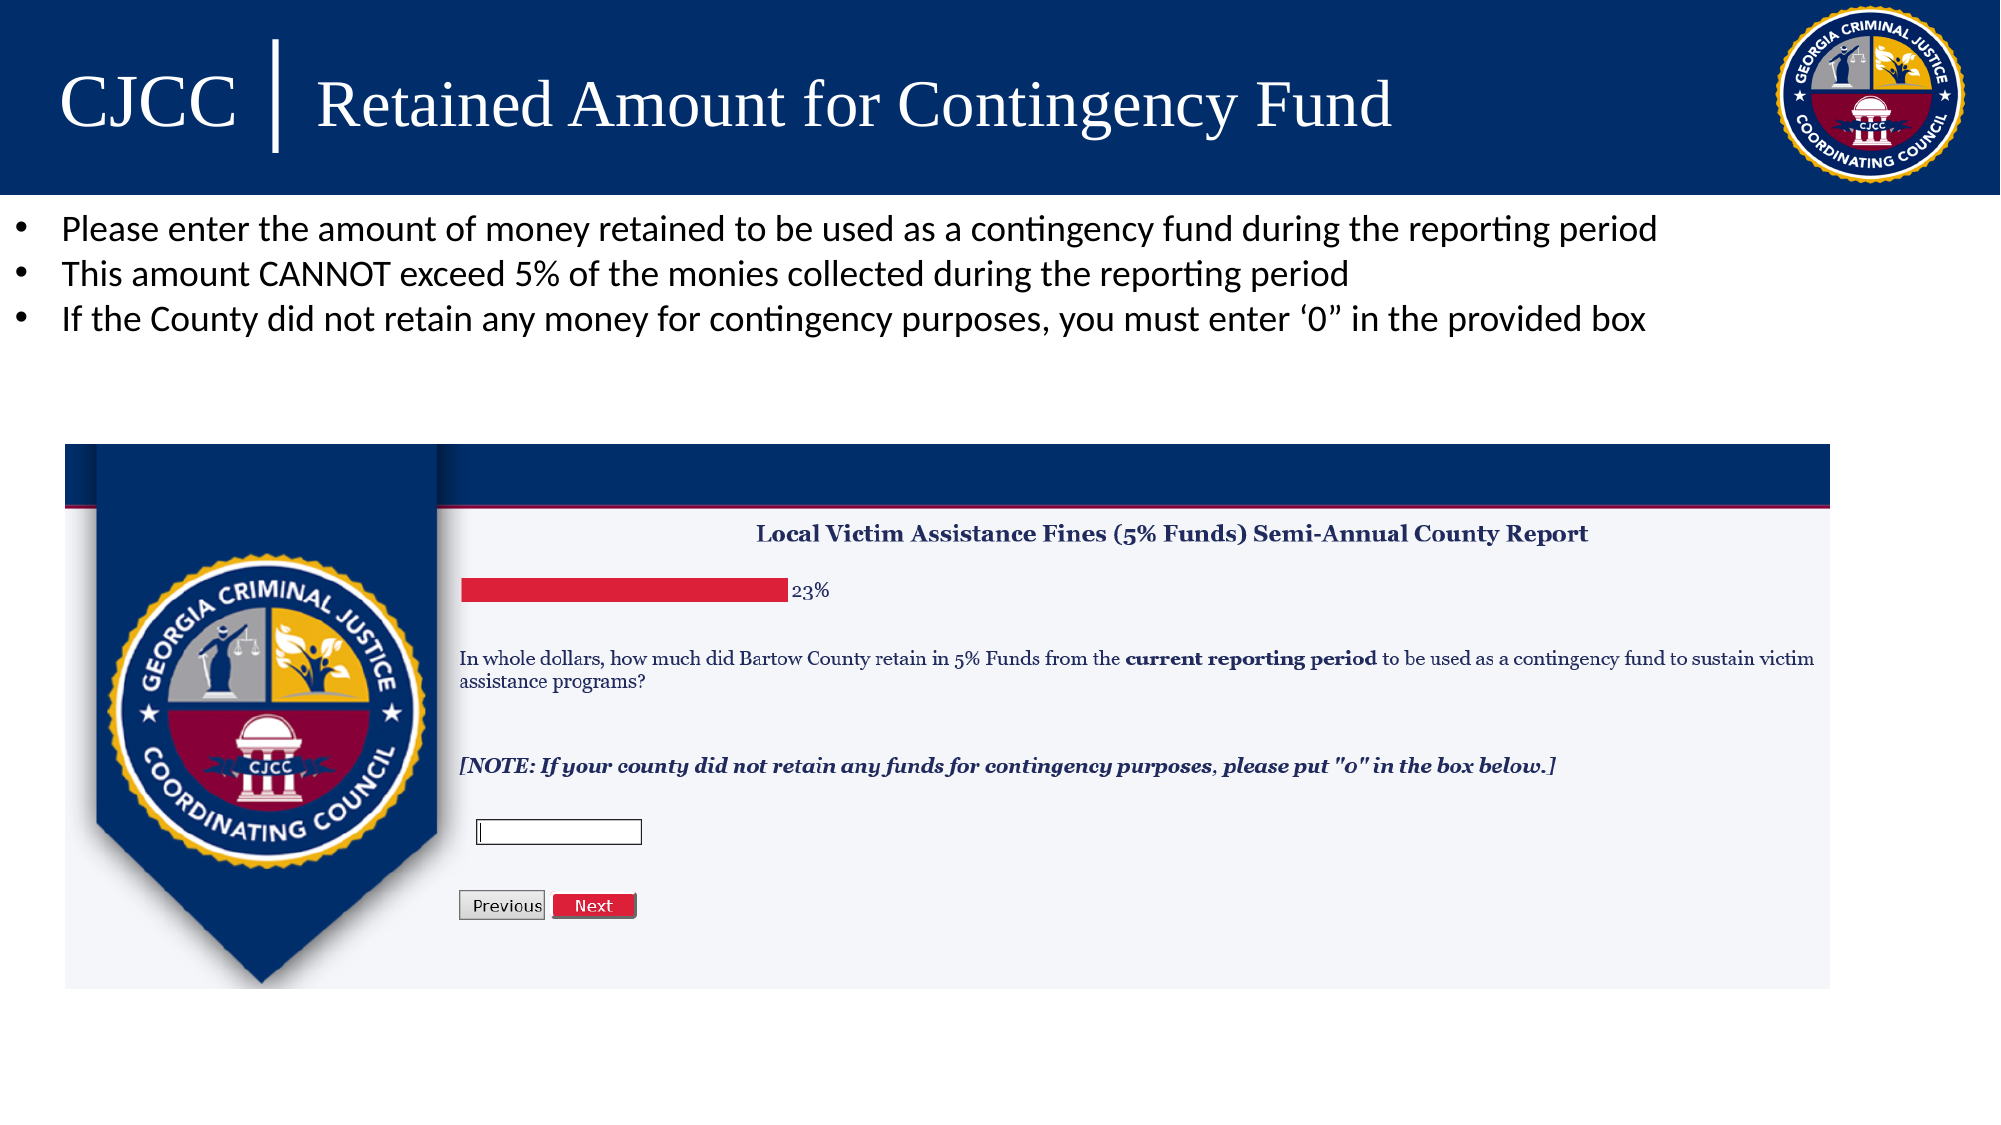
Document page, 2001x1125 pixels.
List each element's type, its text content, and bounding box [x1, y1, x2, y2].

text_box Please enter the amount of money retained to be used as a contingency fund during the reporting period This amount CANNOT exceed 5% of the monies collected during the reporting period If the County did not retain any money for contingency purposes, you must enter ‘0” in the provided box [0, 196, 1830, 392]
text_box CJCC | Retained Amount for Contingency Fund [44, 0, 1740, 194]
picture [65, 444, 1830, 989]
text_box [0, 0, 1740, 195]
picture [1740, 0, 2000, 195]
